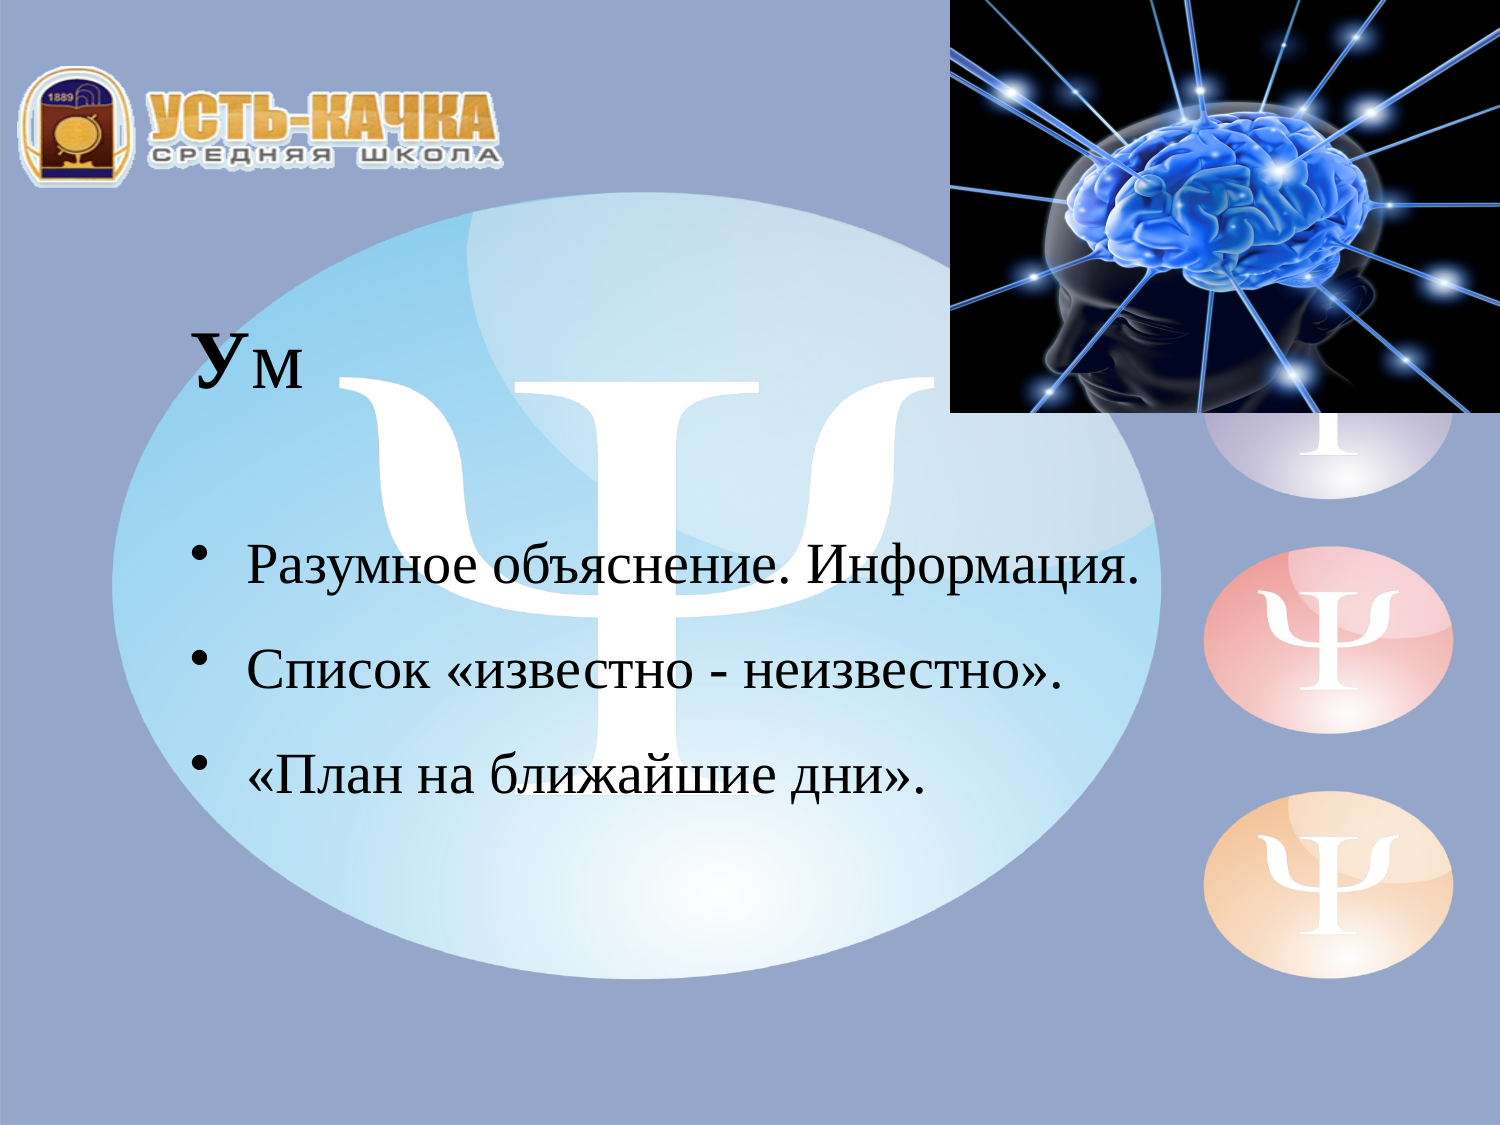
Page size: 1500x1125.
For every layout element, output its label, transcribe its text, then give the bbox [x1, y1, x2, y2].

picture [17, 66, 505, 189]
list Разумное объяснение. Информация. Список «известно - неизвестно». «План на ближайшие дни». [174, 412, 1376, 1006]
picture [949, 0, 1500, 413]
title Ум [174, 255, 944, 412]
